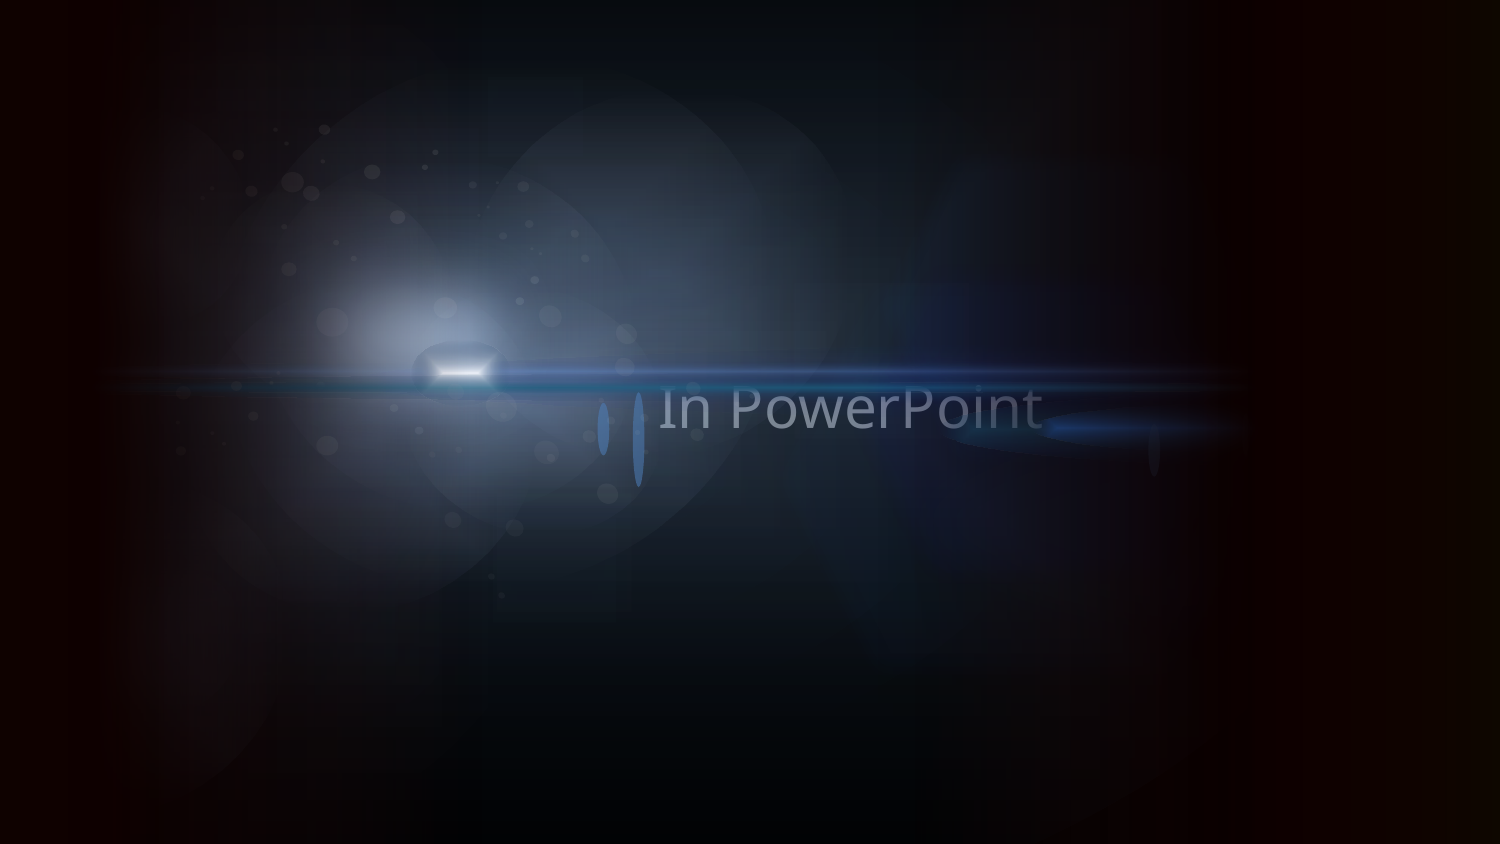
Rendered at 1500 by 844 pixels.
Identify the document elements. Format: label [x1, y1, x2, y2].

text_box [0, 0, 1500, 844]
